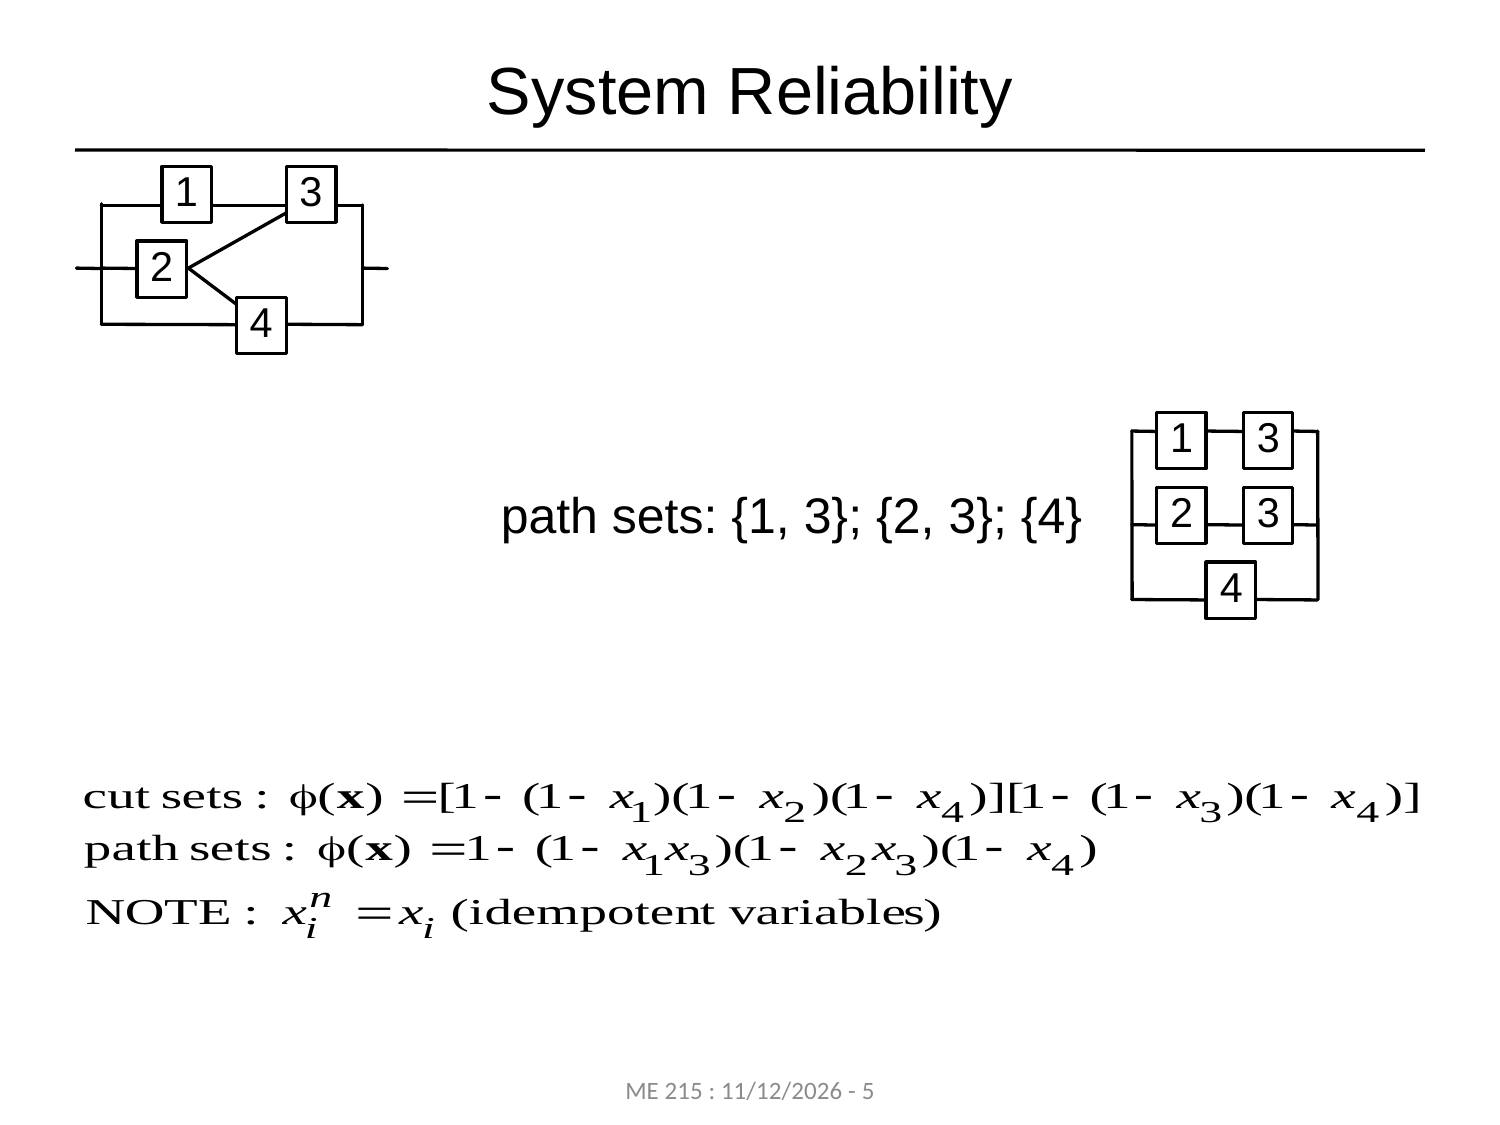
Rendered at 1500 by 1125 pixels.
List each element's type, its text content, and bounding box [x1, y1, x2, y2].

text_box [74, 164, 1426, 947]
list System Reliability [75, 37, 1425, 138]
footer ME 215 : 11/11/2021 - 5 [549, 1063, 950, 1116]
